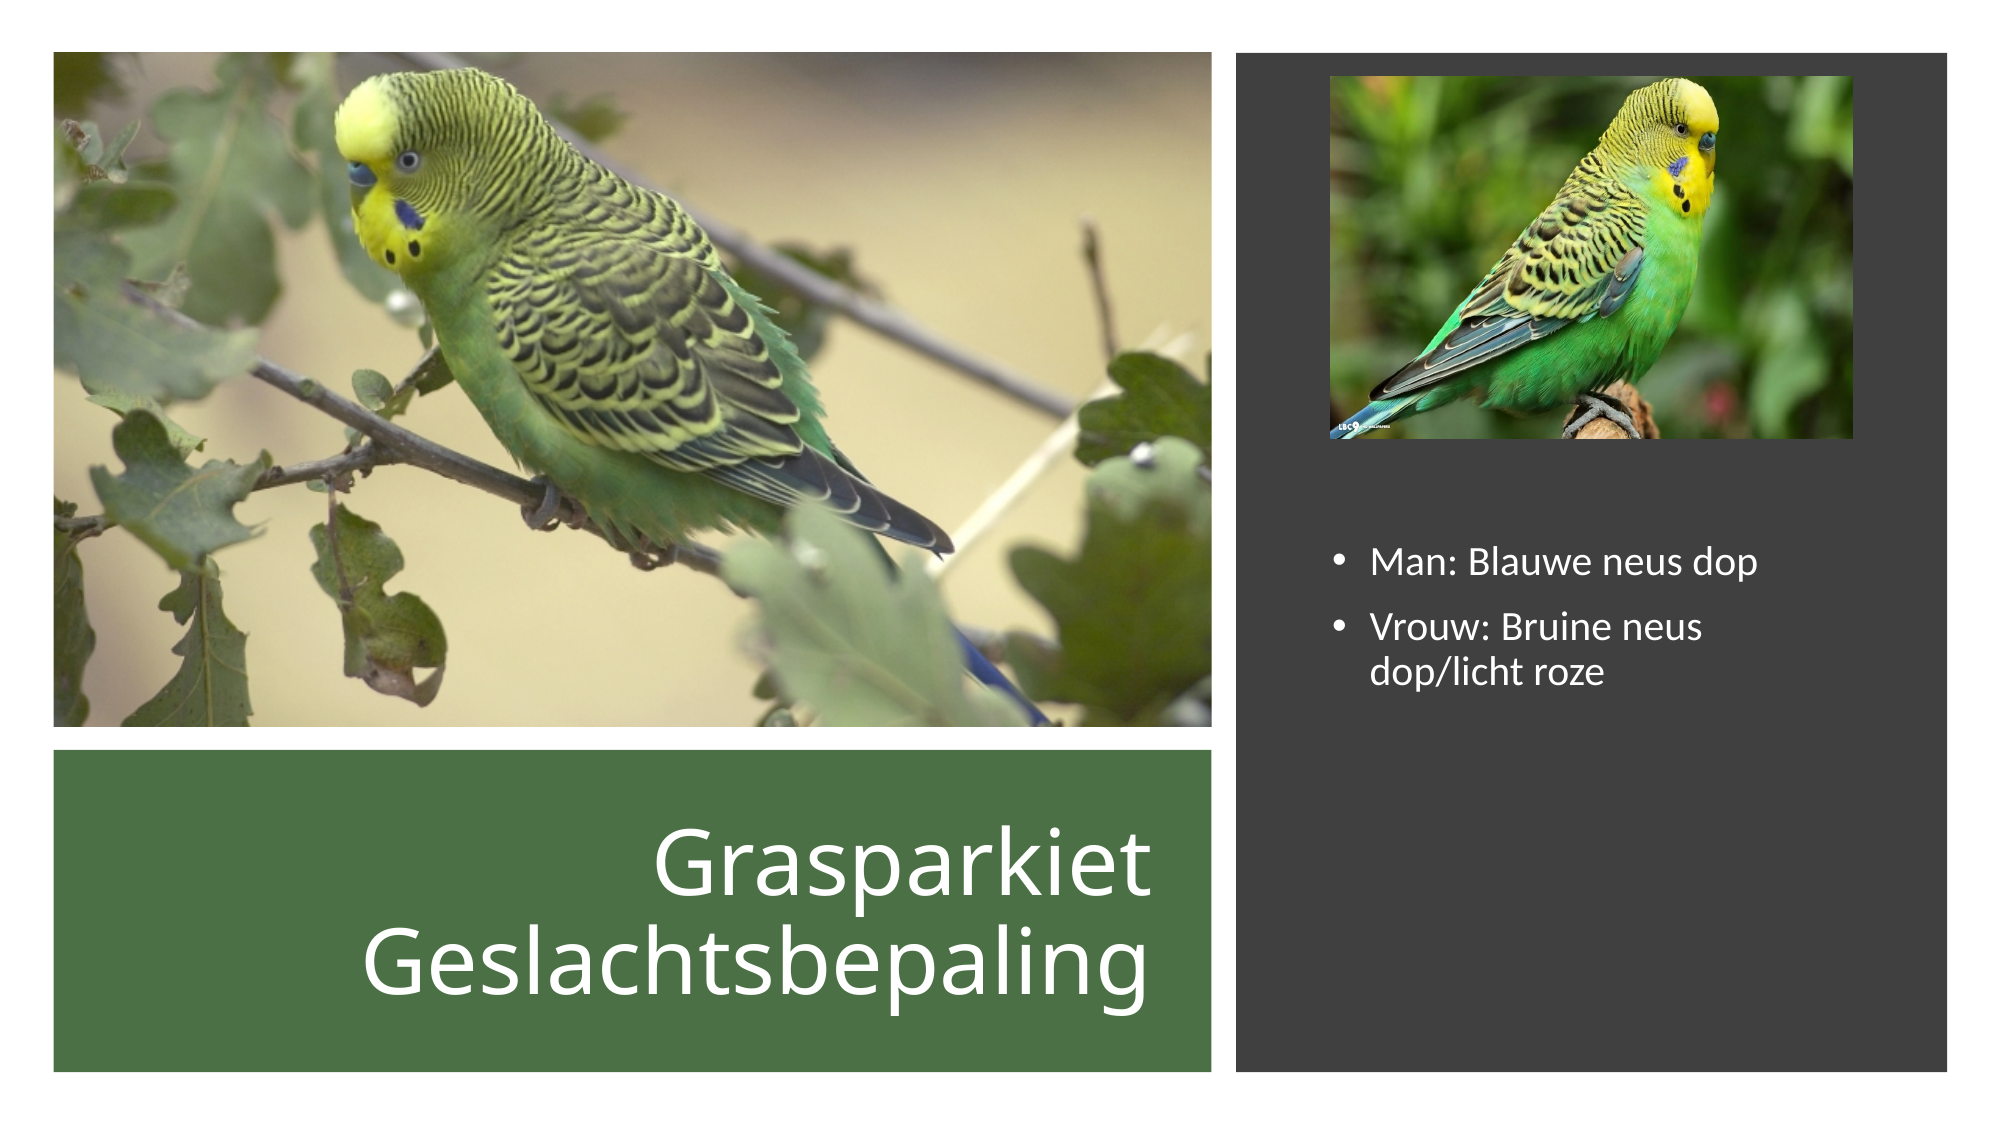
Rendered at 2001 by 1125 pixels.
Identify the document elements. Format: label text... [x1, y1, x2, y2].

text_box [1235, 52, 1948, 1073]
picture [1330, 76, 1853, 439]
list Man: Blauwe neus dop Vrouw: Bruine neus dop/licht roze [1317, 150, 1879, 947]
text_box [53, 749, 1212, 1073]
title Grasparkiet Geslachtsbepaling [85, 782, 1168, 1049]
picture [53, 52, 1212, 727]
